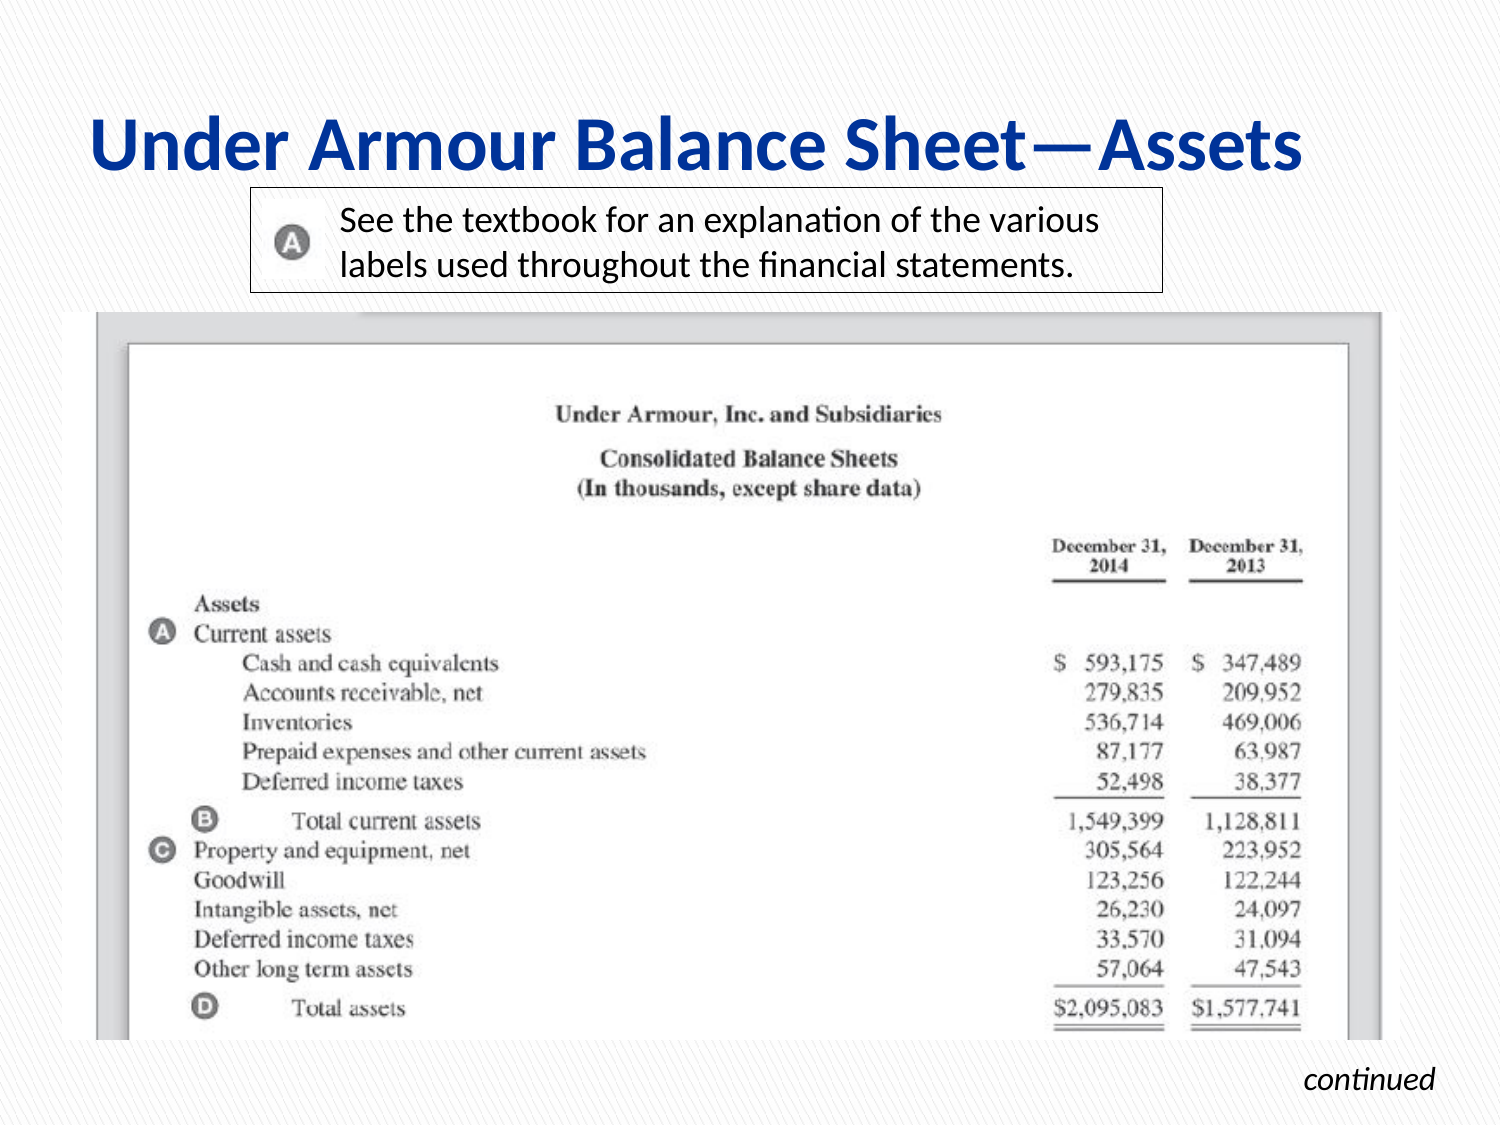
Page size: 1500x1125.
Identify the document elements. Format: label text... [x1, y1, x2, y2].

title Under Armour Balance Sheet—Assets [75, 45, 1425, 233]
text_box See the textbook for an explanation of the various labels used throughout the financial statements. [249, 187, 1163, 293]
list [62, 312, 1401, 1040]
picture [262, 199, 326, 280]
text_box continued [1288, 1049, 1452, 1105]
